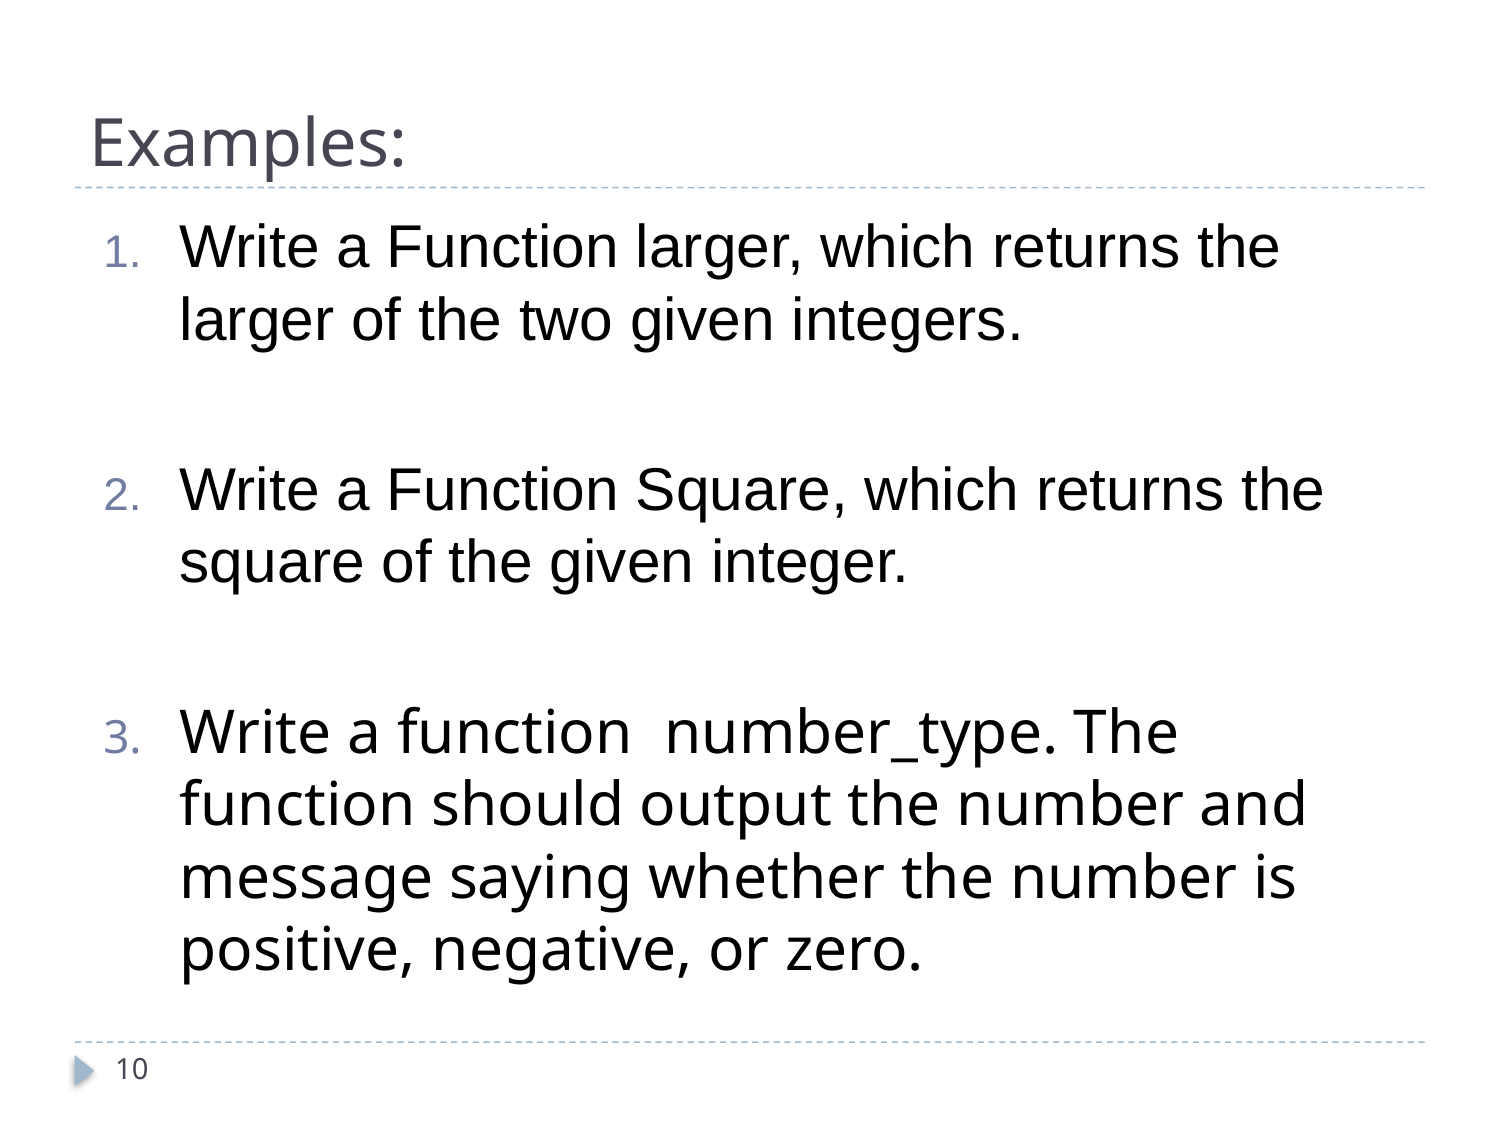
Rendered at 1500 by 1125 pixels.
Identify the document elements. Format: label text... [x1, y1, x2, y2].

title Examples: [75, 24, 1425, 188]
list Write a Function larger, which returns the larger of the two given integers. Write a Function Square, which returns the square of the given integer. Write a function number_type. The function should output the number and message saying whether the number is positive, negative, or zero. [75, 200, 1425, 1010]
slide_number 10 [100, 1042, 426, 1103]
